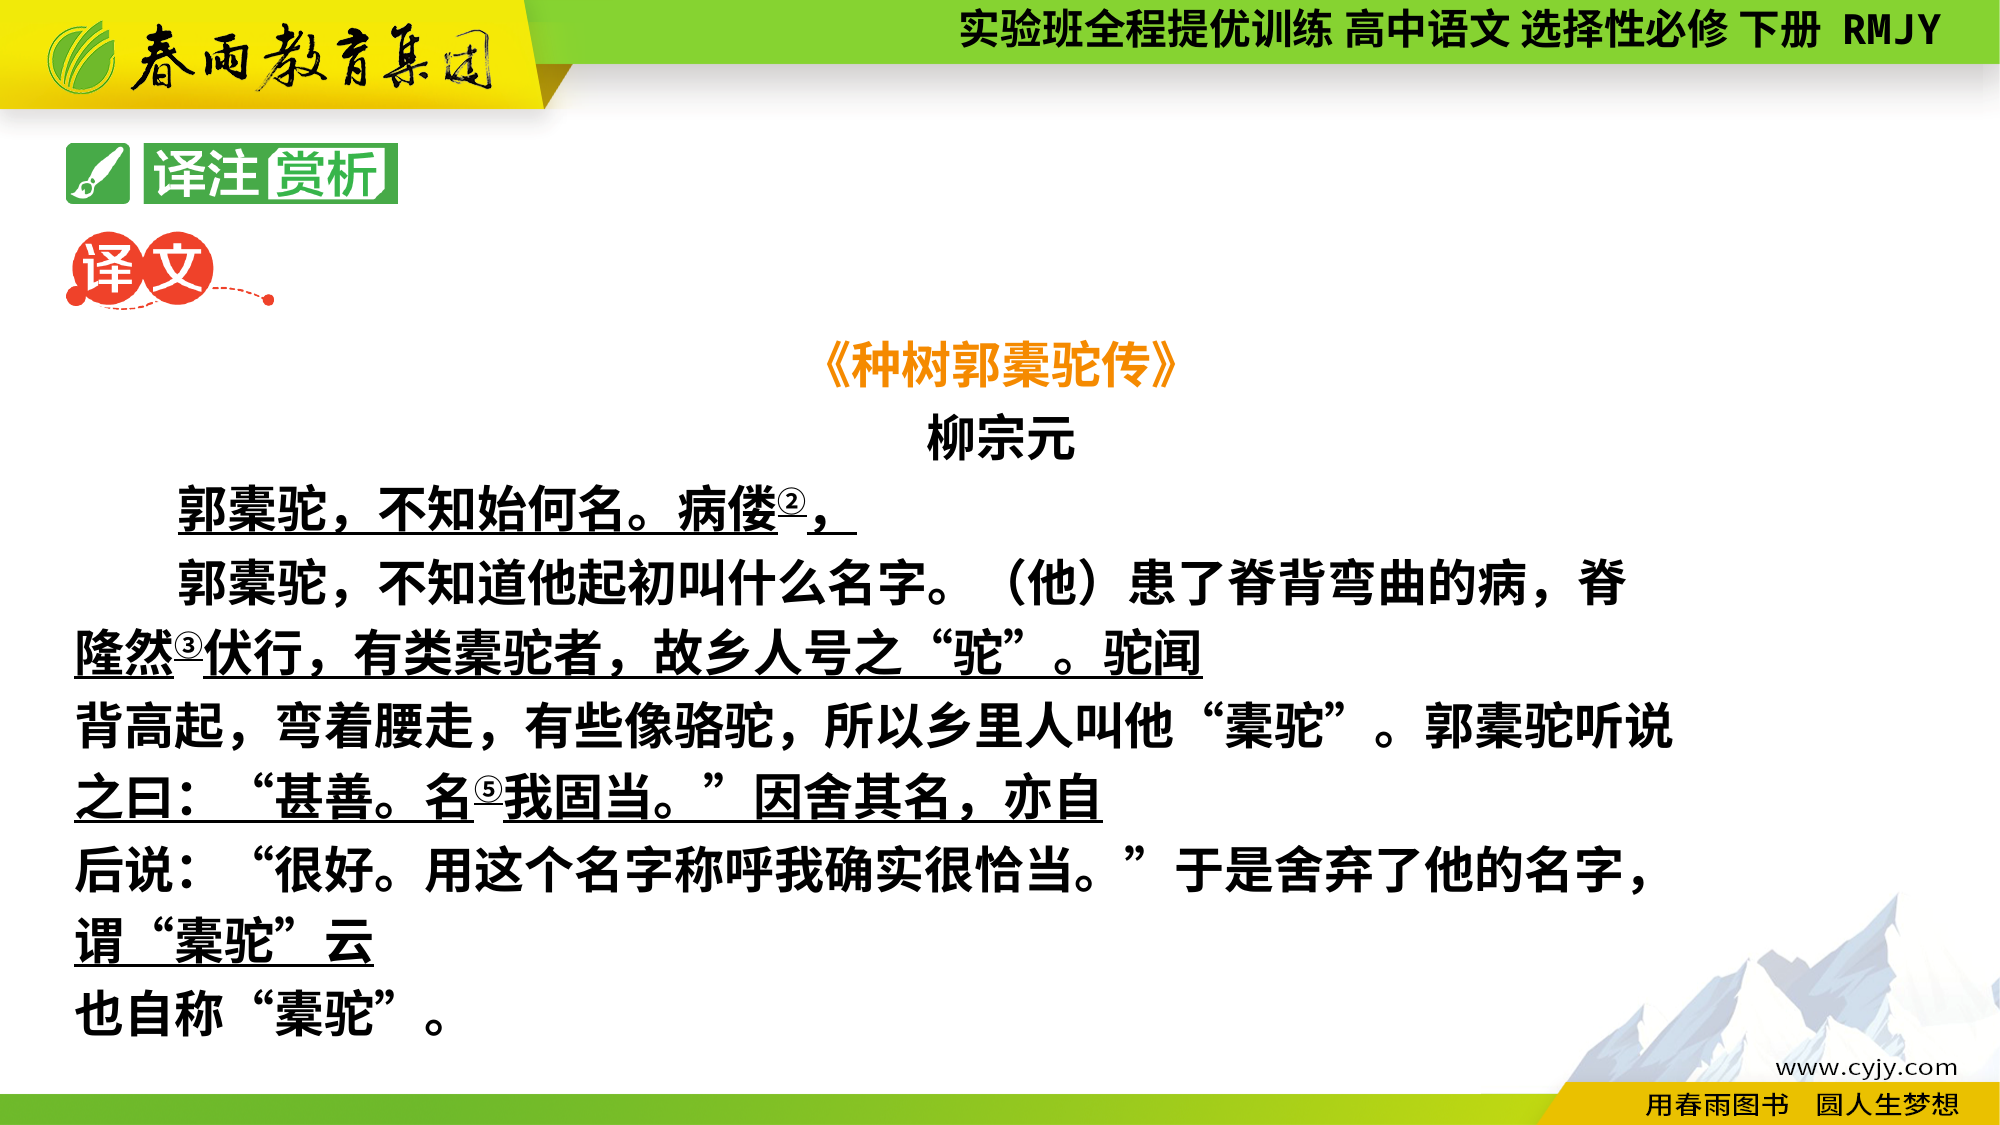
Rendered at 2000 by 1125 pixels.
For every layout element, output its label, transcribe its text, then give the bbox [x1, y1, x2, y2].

picture [0, 0, 2000, 1125]
text_box 郭橐驼，不知道他起初叫什么名字。（他）患了脊背弯曲的病，脊 背高起，弯着腰走，有些像骆驼，所以乡里人叫他“橐驼”。郭橐驼听说 后说：“很好。用这个名字称呼我确实很恰当。”于是舍弃了他的名字， 也自称“橐驼”。 [59, 531, 1944, 1051]
